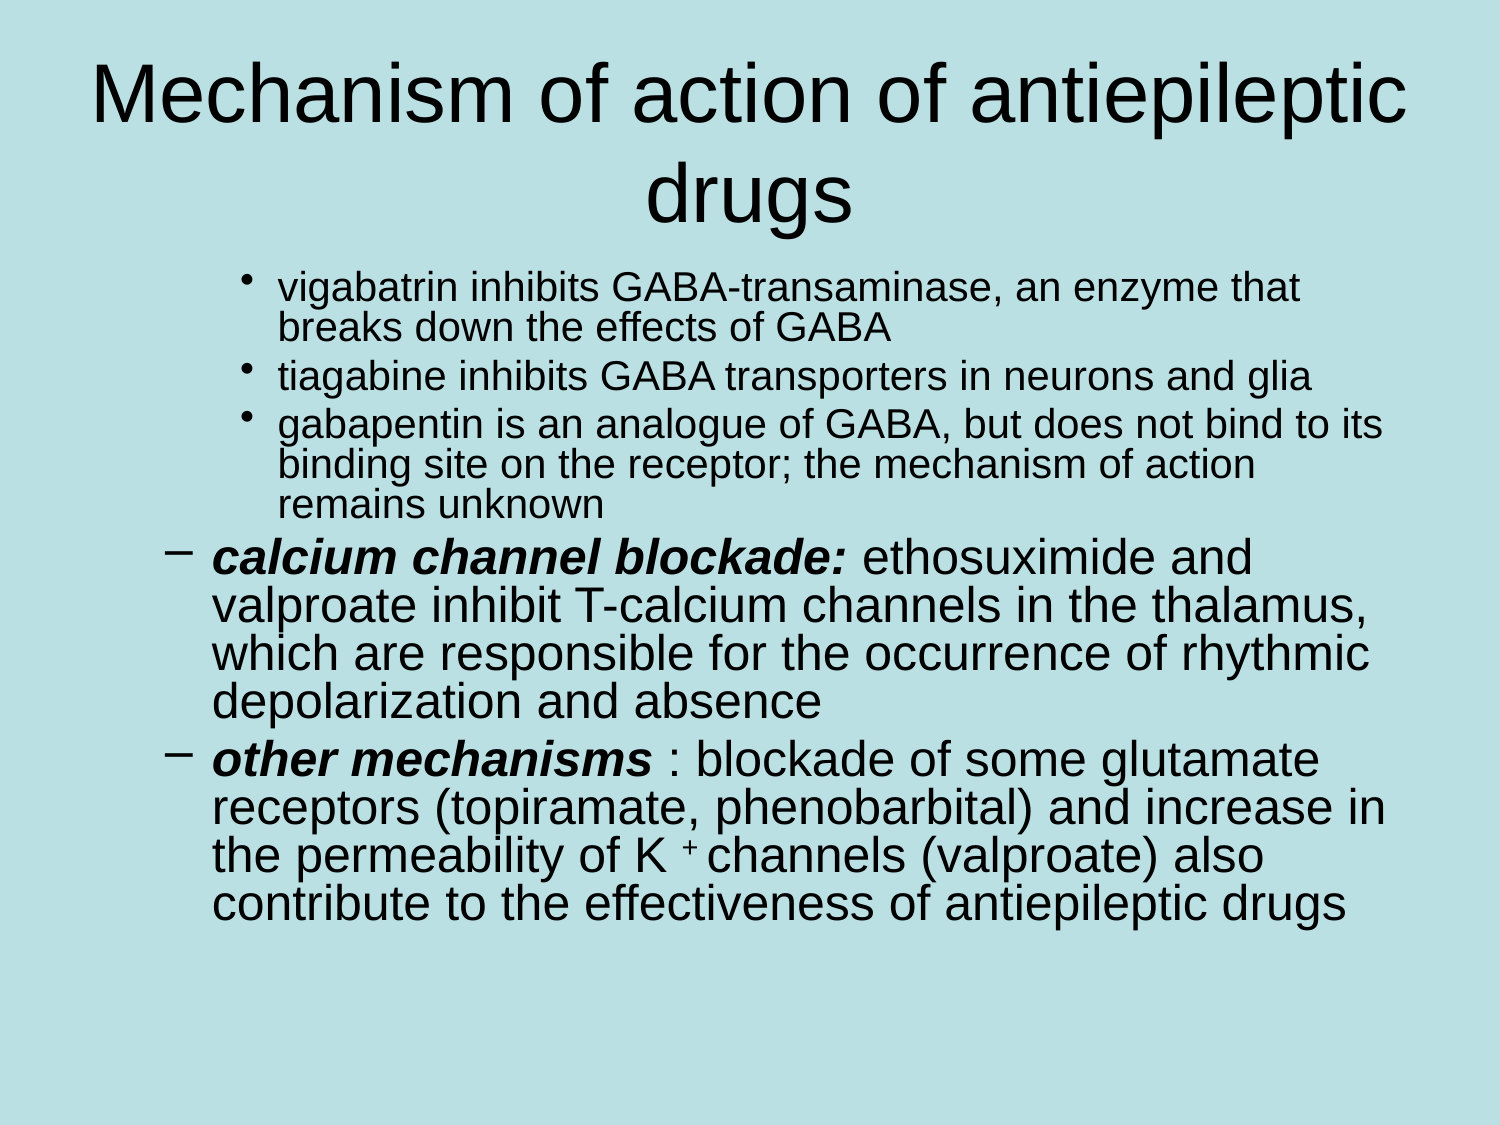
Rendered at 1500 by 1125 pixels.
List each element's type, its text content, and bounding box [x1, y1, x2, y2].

list vigabatrin inhibits GABA-transaminase, an enzyme that breaks down the effects of GABA tiagabine inhibits GABA transporters in neurons and glia gabapentin is an analogue of GABA, but does not bind to its binding site on the receptor; the mechanism of action remains unknown calcium channel blockade: ethosuximide and valproate inhibit T-calcium channels in the thalamus, which are responsible for the occurrence of rhythmic depolarization and absence other mechanisms : blockade of some glutamate receptors (topiramate, phenobarbital) and increase in the permeability of K + channels (valproate) also contribute to the effectiveness of antiepileptic drugs [75, 262, 1425, 1005]
title Mechanism of action of antiepileptic drugs [75, 45, 1425, 233]
